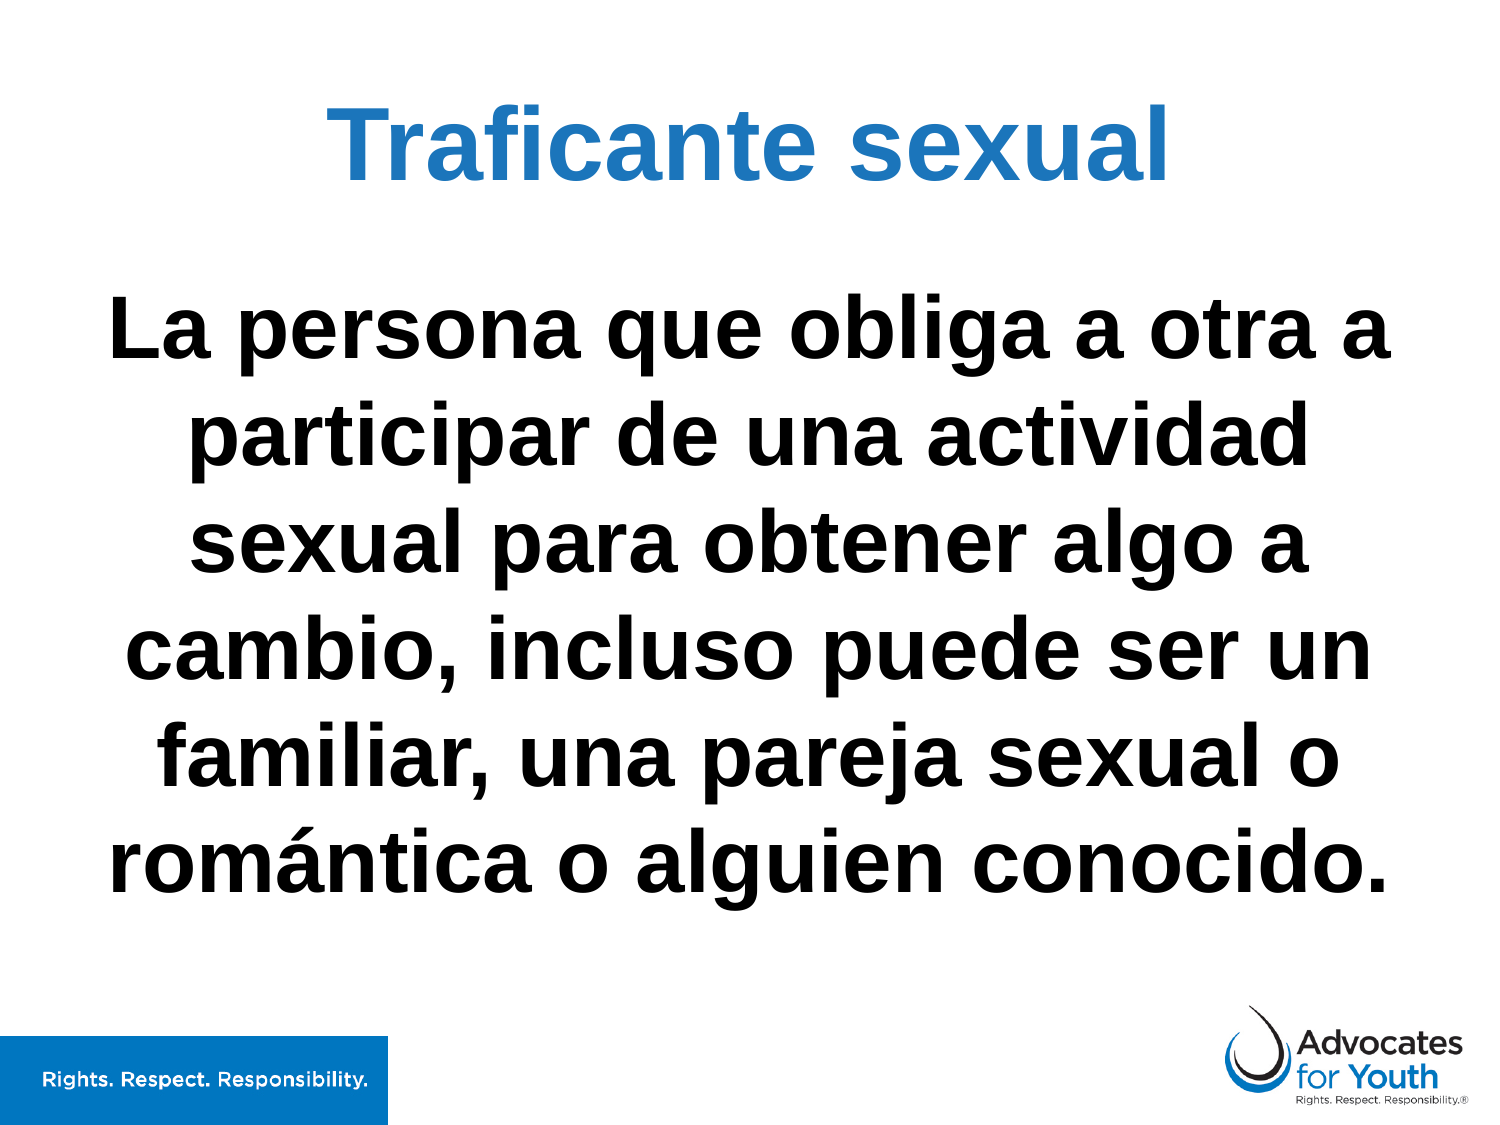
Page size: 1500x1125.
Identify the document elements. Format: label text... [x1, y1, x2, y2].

picture [0, 1036, 388, 1125]
picture [1199, 990, 1500, 1125]
title Traficante sexual [75, 45, 1425, 233]
list La persona que obliga a otra a participar de una actividad sexual para obtener algo a cambio, incluso puede ser un familiar, una pareja sexual o romántica o alguien conocido. [75, 262, 1425, 1005]
